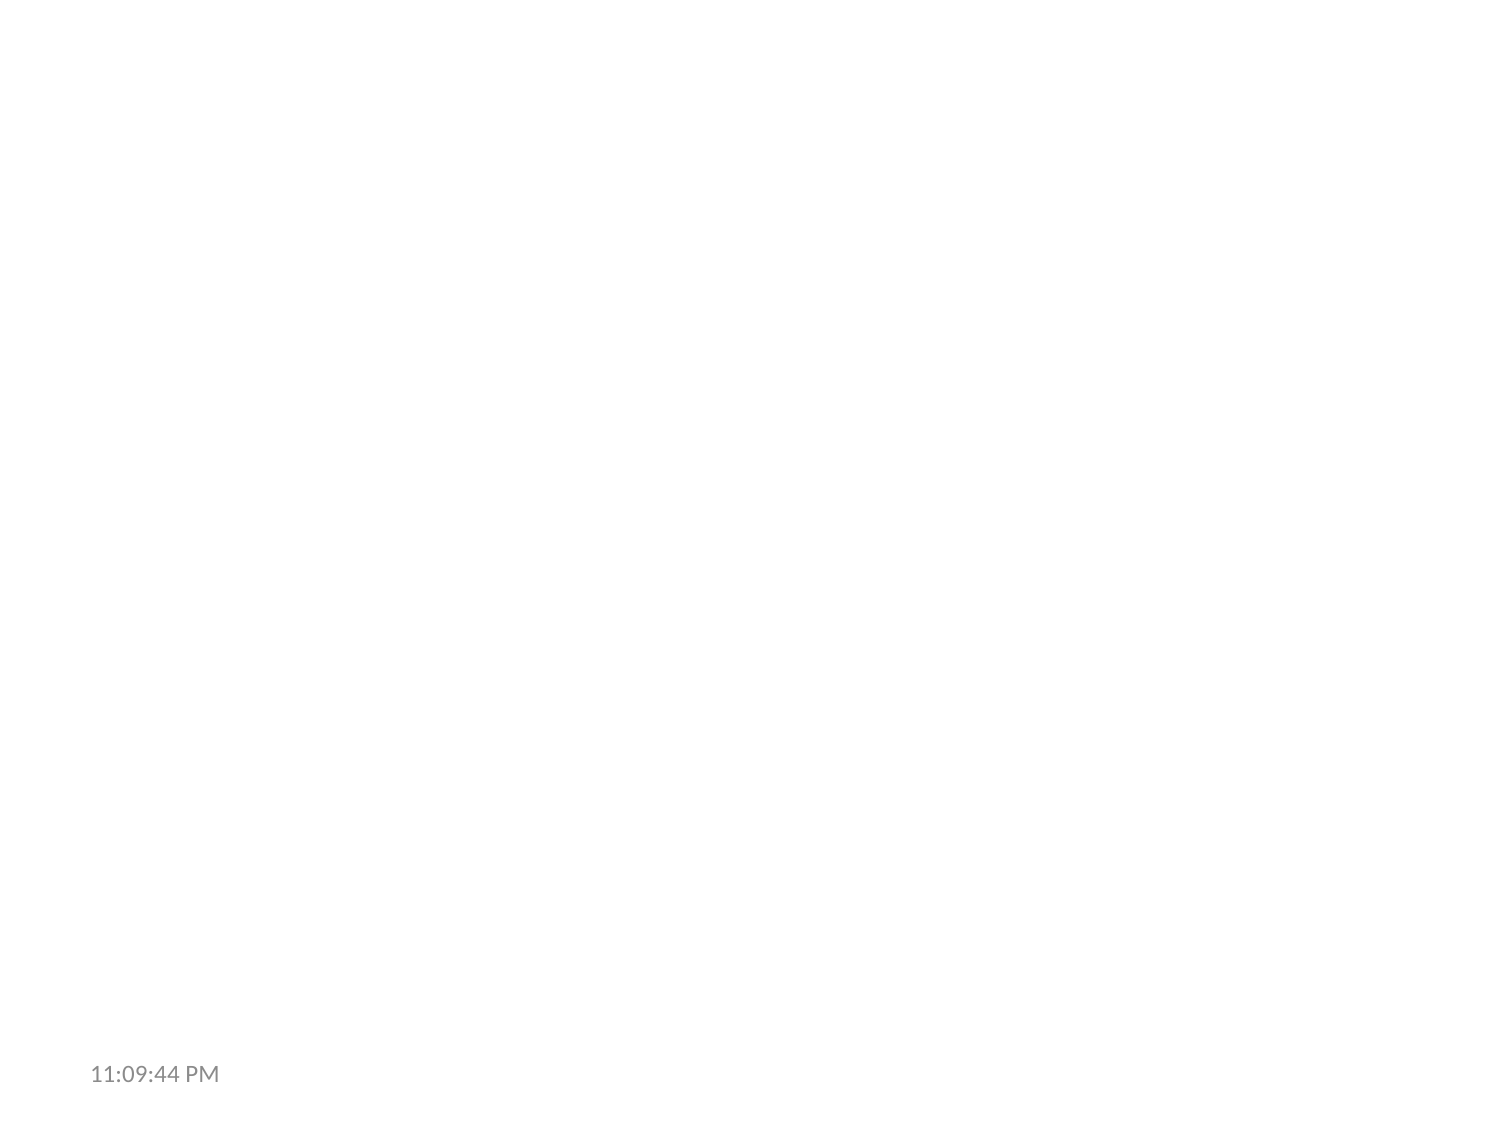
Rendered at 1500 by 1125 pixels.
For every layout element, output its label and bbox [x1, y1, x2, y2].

slide_number [75, 1042, 425, 1103]
